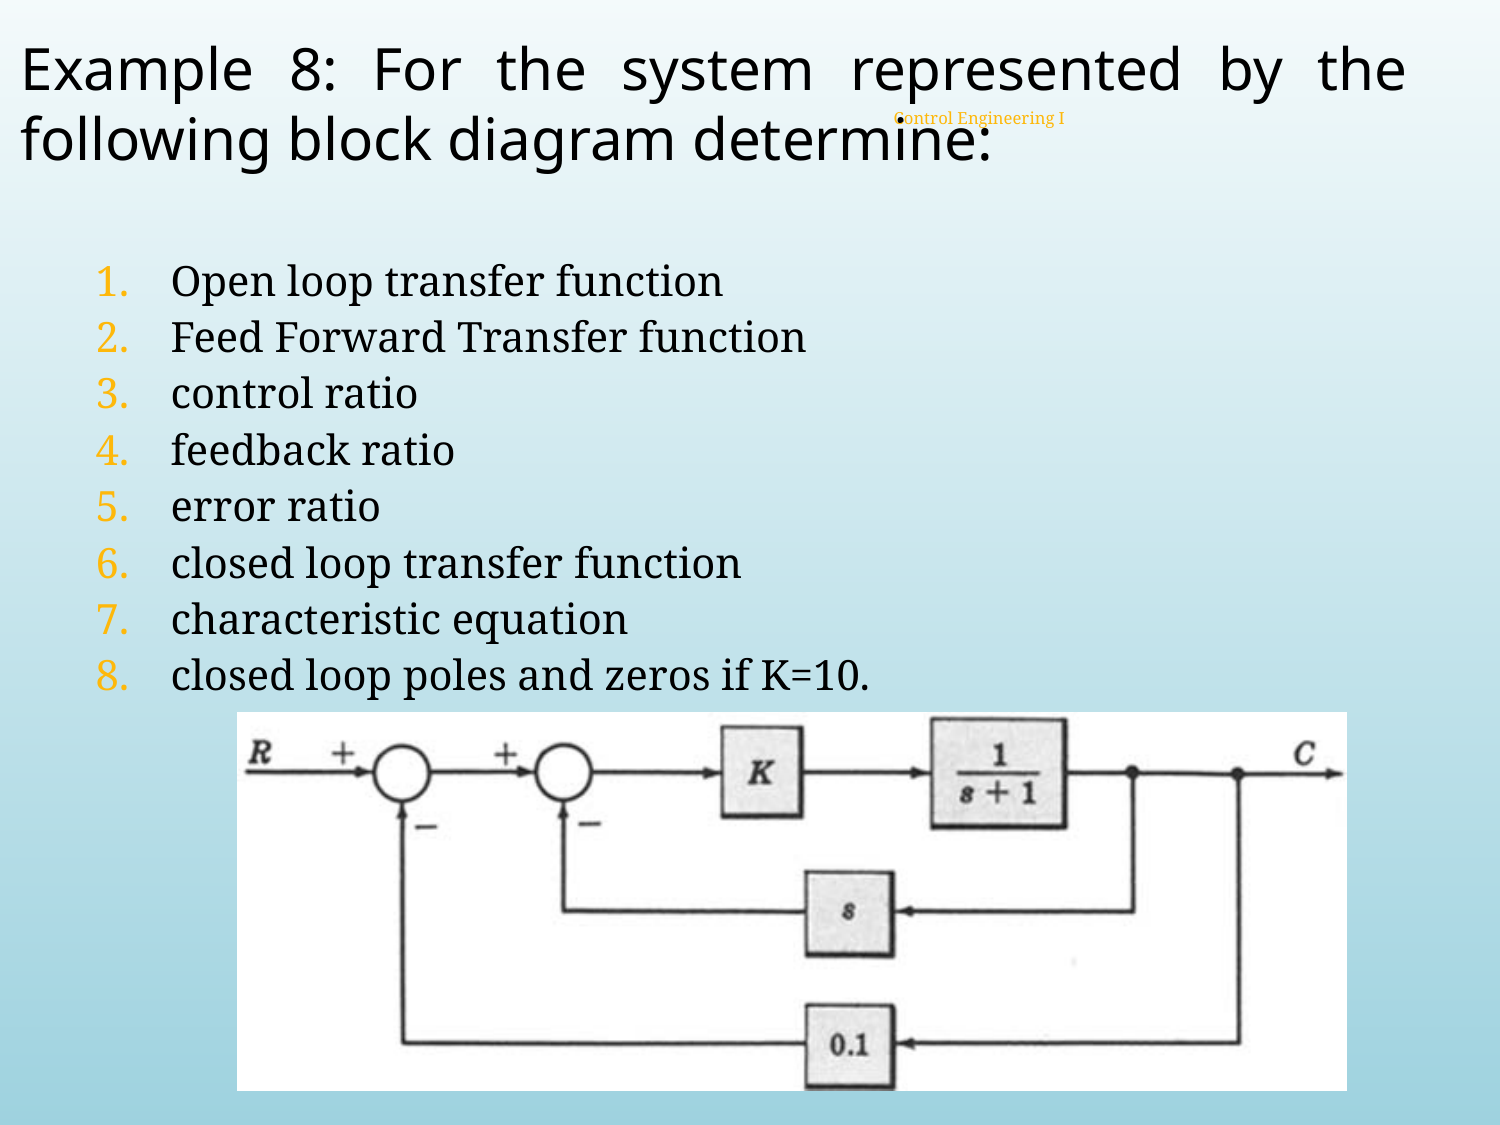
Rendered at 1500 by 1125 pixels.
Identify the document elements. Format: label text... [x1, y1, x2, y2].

list Example 8: For the system represented by the following block diagram determine: Open loop transfer function Feed Forward Transfer function control ratio feedback ratio error ratio closed loop transfer function characteristic equation closed loop poles and zeros if K=10. [5, 24, 1424, 868]
picture [237, 712, 1347, 1091]
footer Control Engineering I [862, 100, 1080, 176]
